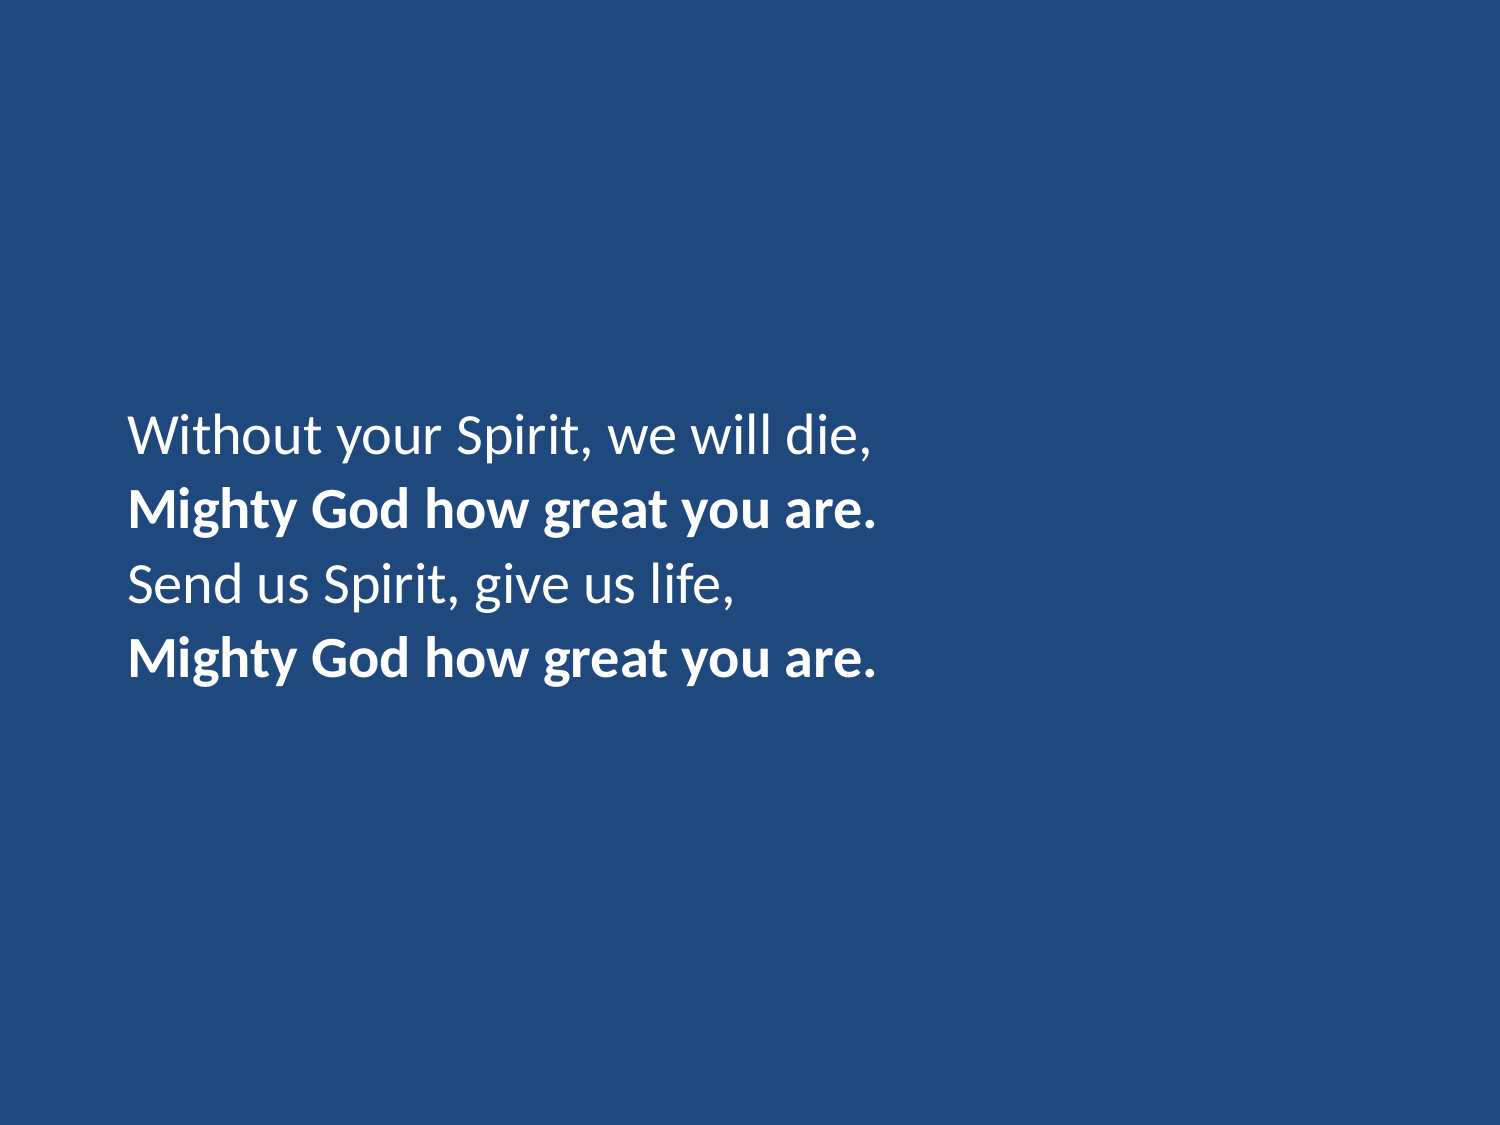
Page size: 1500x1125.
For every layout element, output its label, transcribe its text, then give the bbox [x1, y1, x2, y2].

list Without your Spirit, we will die, Mighty God how great you are. Send us Spirit, give us life, Mighty God how great you are. [112, 396, 1450, 729]
